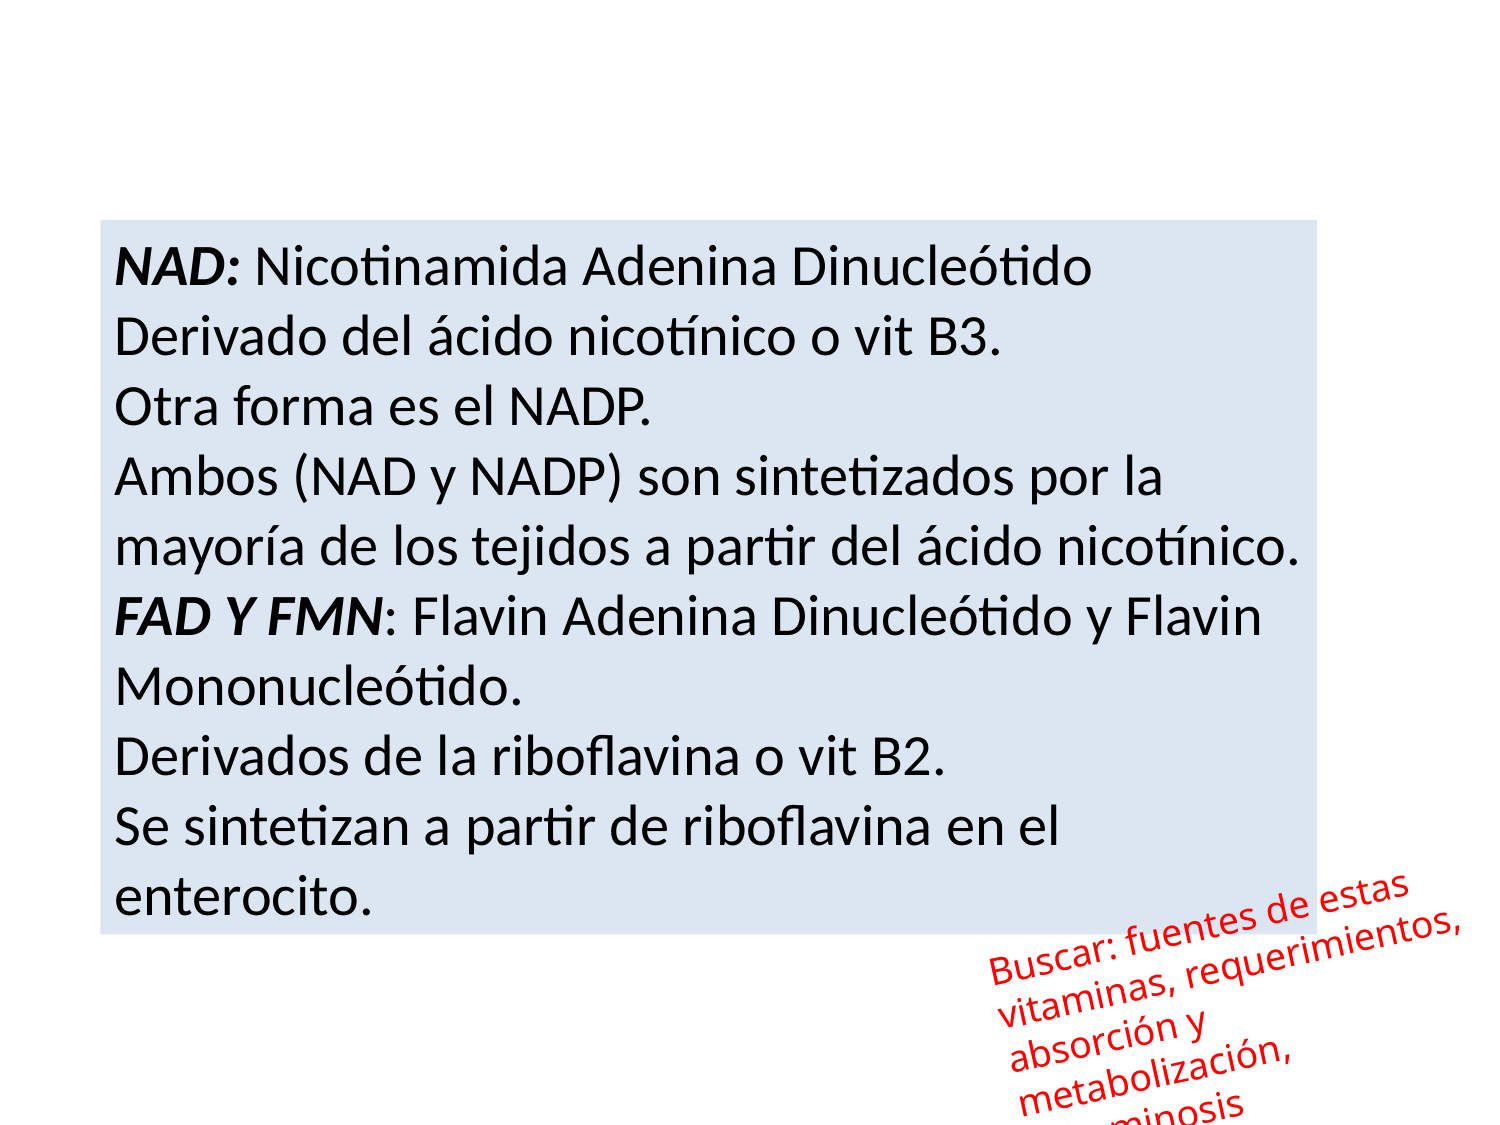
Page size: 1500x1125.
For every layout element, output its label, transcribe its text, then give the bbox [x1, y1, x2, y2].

text_box Buscar: fuentes de estas vitaminas, requerimientos, absorción y metabolización, avitaminosis [967, 834, 1500, 1125]
text_box NAD: Nicotinamida Adenina Dinucleótido Derivado del ácido nicotínico o vit B3. Otra forma es el NADP. Ambos (NAD y NADP) son sintetizados por la mayoría de los tejidos a partir del ácido nicotínico. FAD Y FMN: Flavin Adenina Dinucleótido y Flavin Mononucleótido. Derivados de la riboflavina o vit B2. Se sintetizan a partir de riboflavina en el enterocito. [100, 219, 1317, 935]
